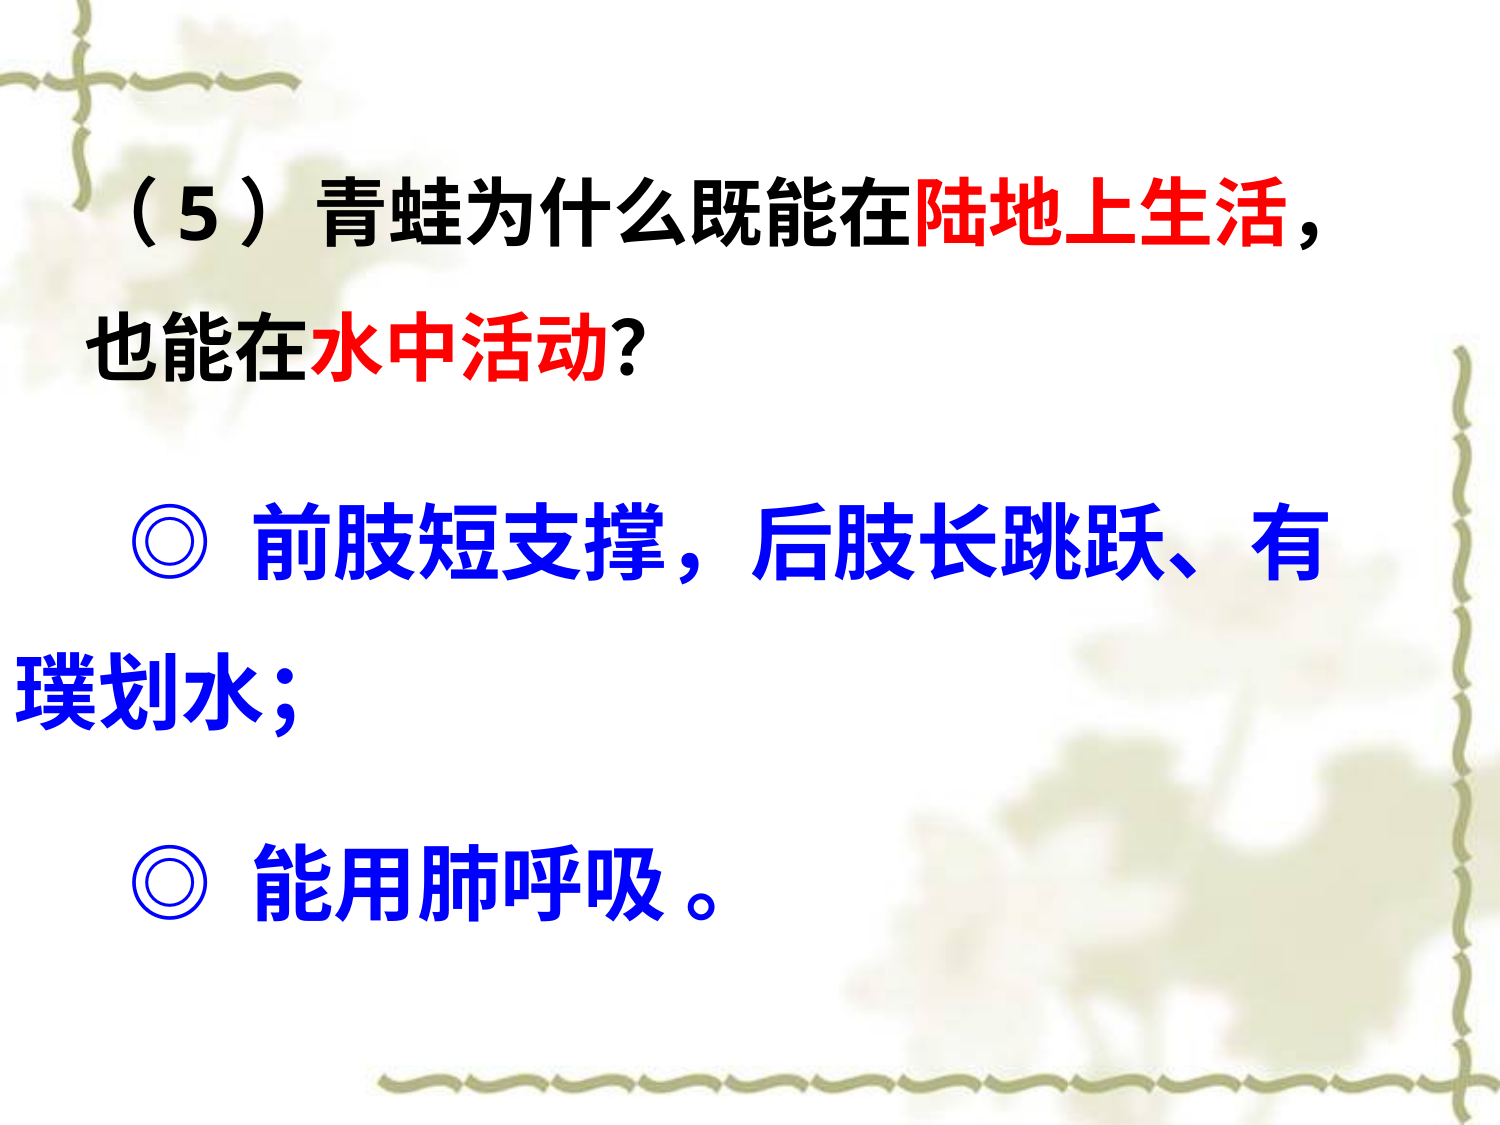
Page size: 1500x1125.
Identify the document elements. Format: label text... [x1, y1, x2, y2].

text_box （5）青蛙为什么既能在陆地上生活，也能在水中活动？ [70, 113, 1454, 399]
text_box ◎ 前肢短支撑，后肢长跳跃、有璞划水； ◎ 能用肺呼吸 。 [0, 432, 1383, 939]
picture [0, 0, 1500, 1125]
